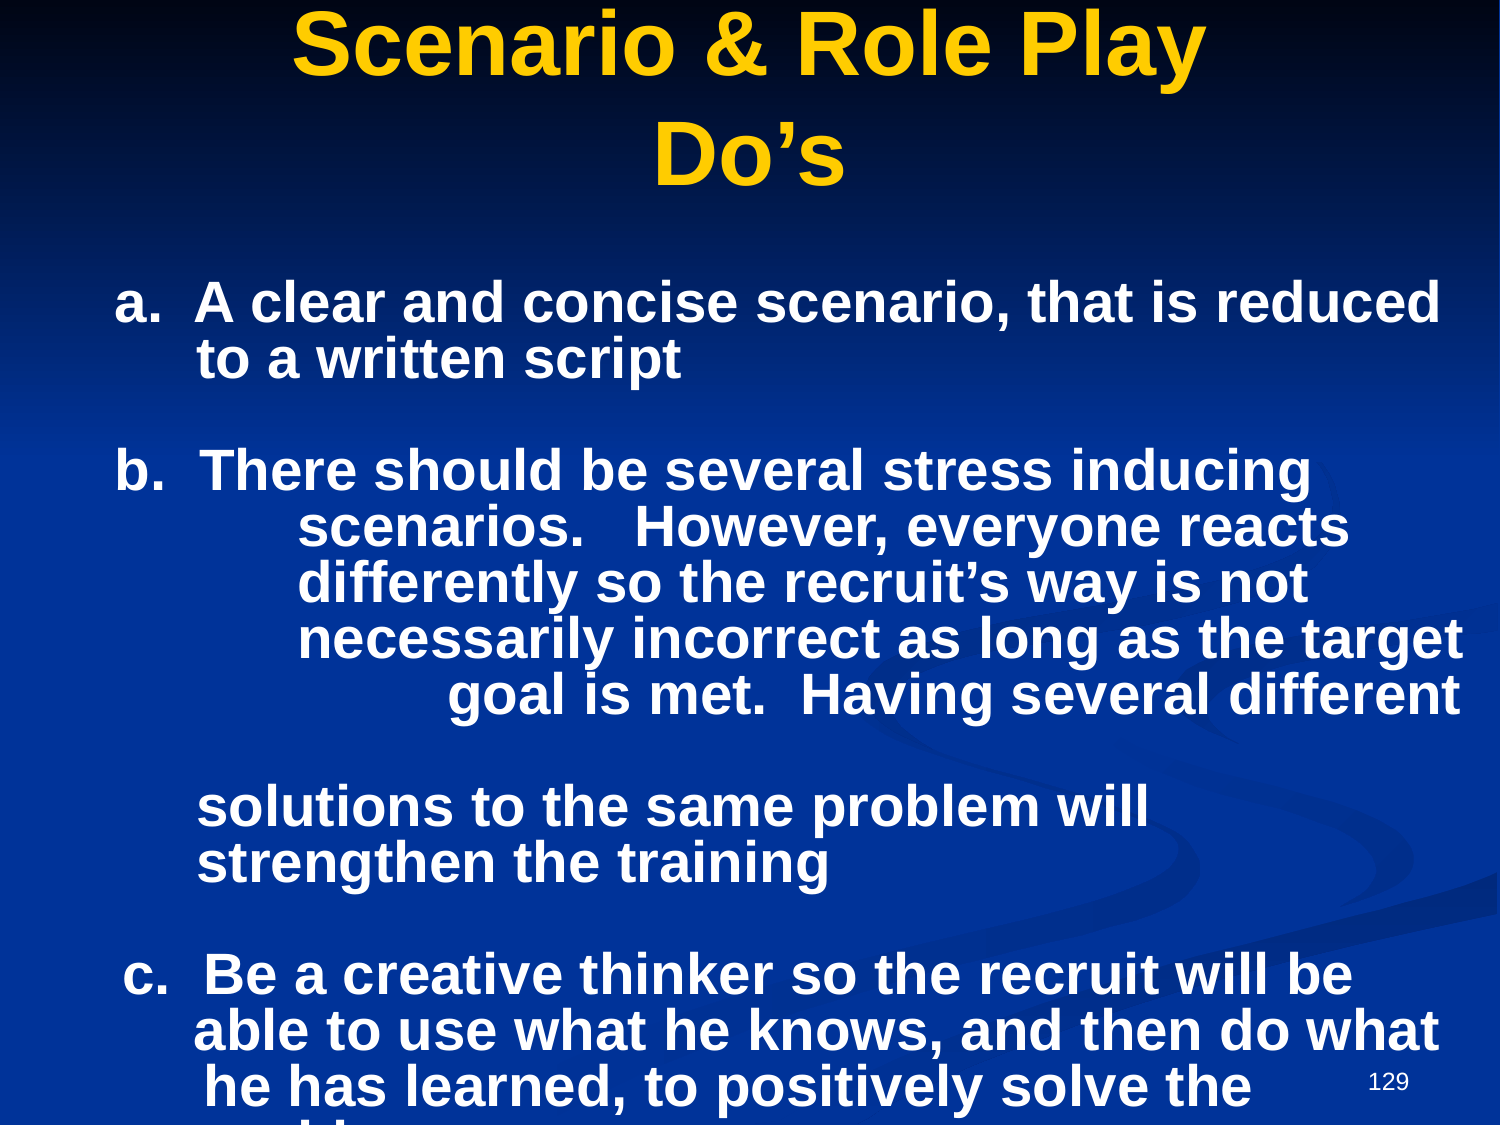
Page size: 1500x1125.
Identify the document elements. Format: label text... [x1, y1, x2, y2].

list a. A clear and concise scenario, that is reduced to a written script b. There should be several stress inducing scenarios. However, everyone reacts differently so the recruit’s way is not necessarily incorrect as long as the target goal is met. Having several different solutions to the same problem will strengthen the training c. Be a creative thinker so the recruit will be able to use what he knows, and then do what he has learned, to positively solve the problem [0, 199, 1500, 943]
title Scenario & Role Play Do’s [74, 0, 1426, 188]
slide_number 129 [1074, 1024, 1426, 1104]
